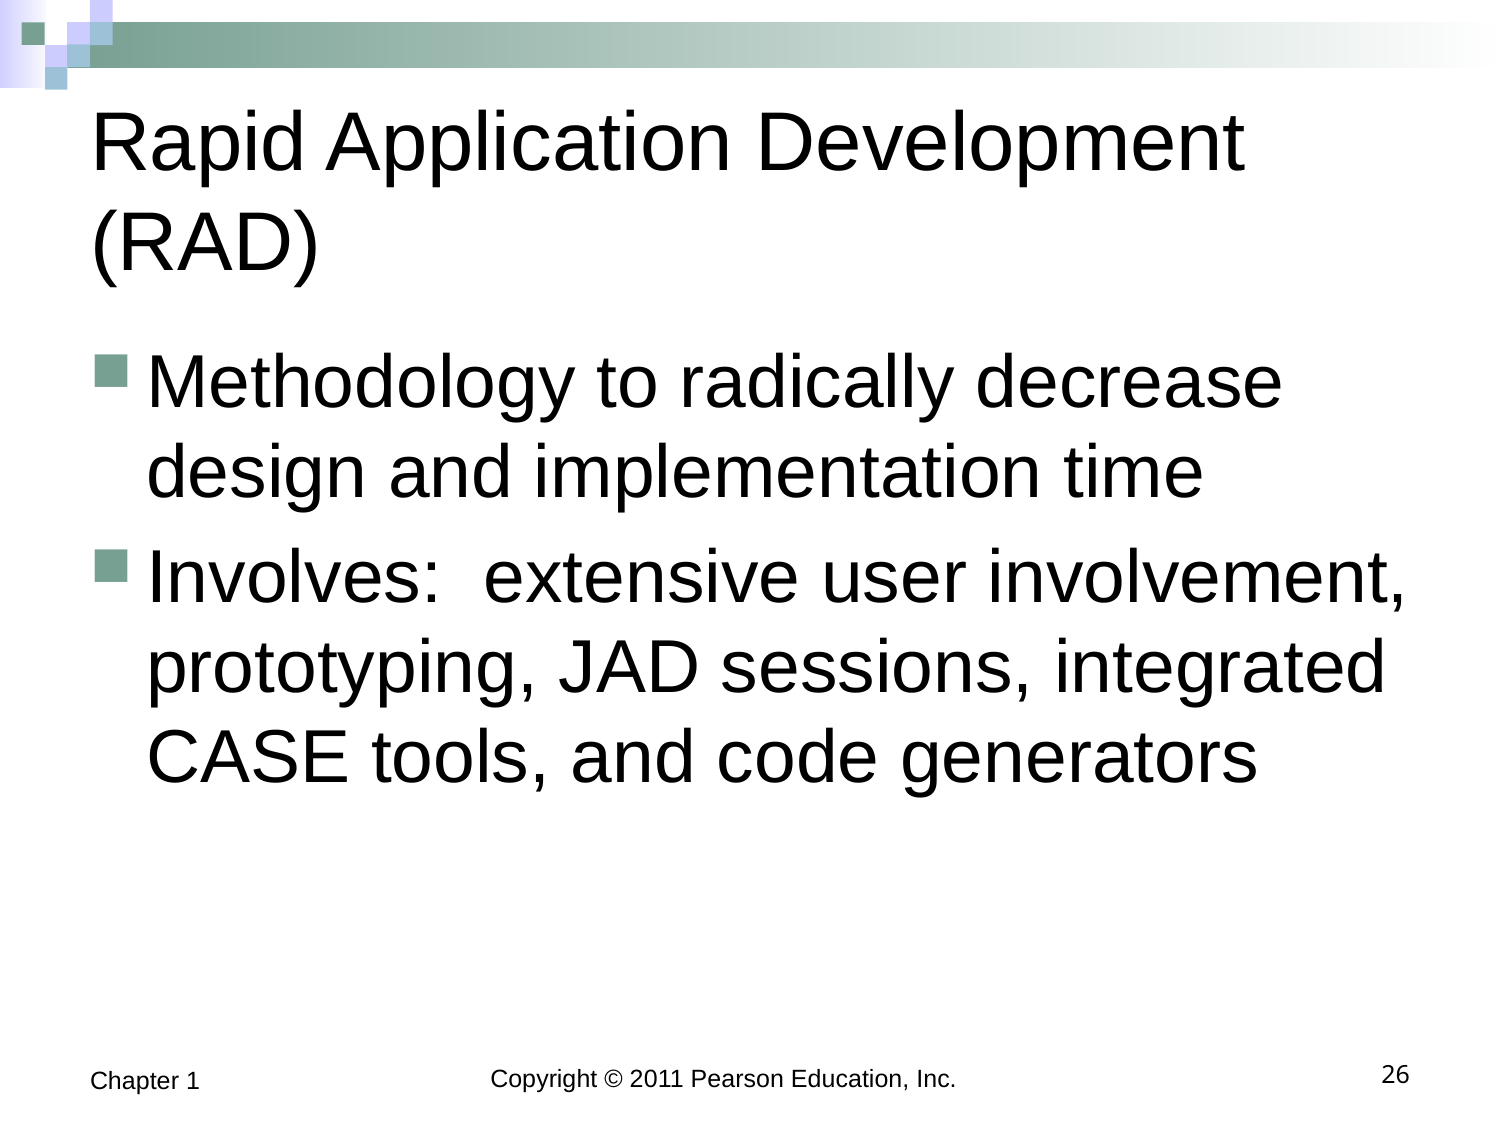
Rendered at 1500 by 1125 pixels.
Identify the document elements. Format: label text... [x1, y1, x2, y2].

slide_number Chapter 1 [74, 1024, 426, 1103]
footer Copyright © 2011 Pearson Education, Inc. [426, 1024, 1074, 1101]
list Methodology to radically decrease design and implementation time Involves: extensive user involvement, prototyping, JAD sessions, integrated CASE tools, and code generators [75, 324, 1425, 963]
slide_number 26 [1074, 1024, 1426, 1101]
title Rapid Application Development (RAD) [75, 75, 1425, 300]
